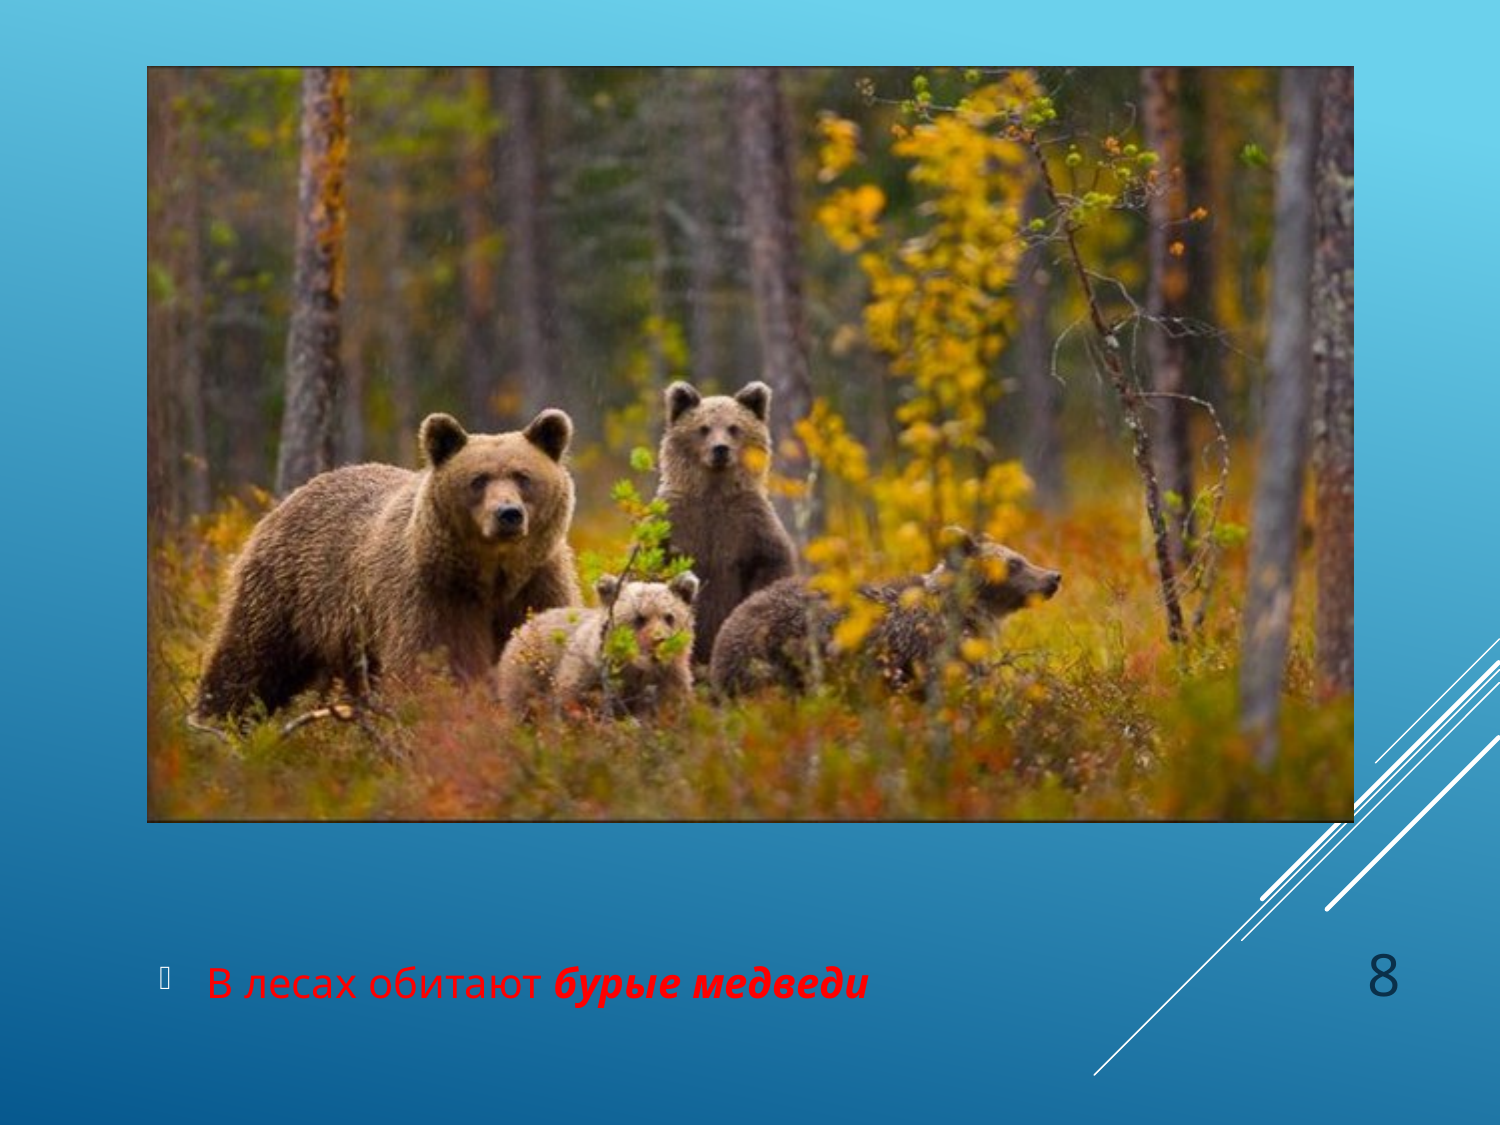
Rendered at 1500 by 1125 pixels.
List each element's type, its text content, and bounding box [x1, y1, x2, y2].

list В лесах обитают бурые медведи [144, 916, 1379, 1047]
slide_number 8 [1275, 915, 1416, 1025]
picture [147, 66, 1354, 823]
